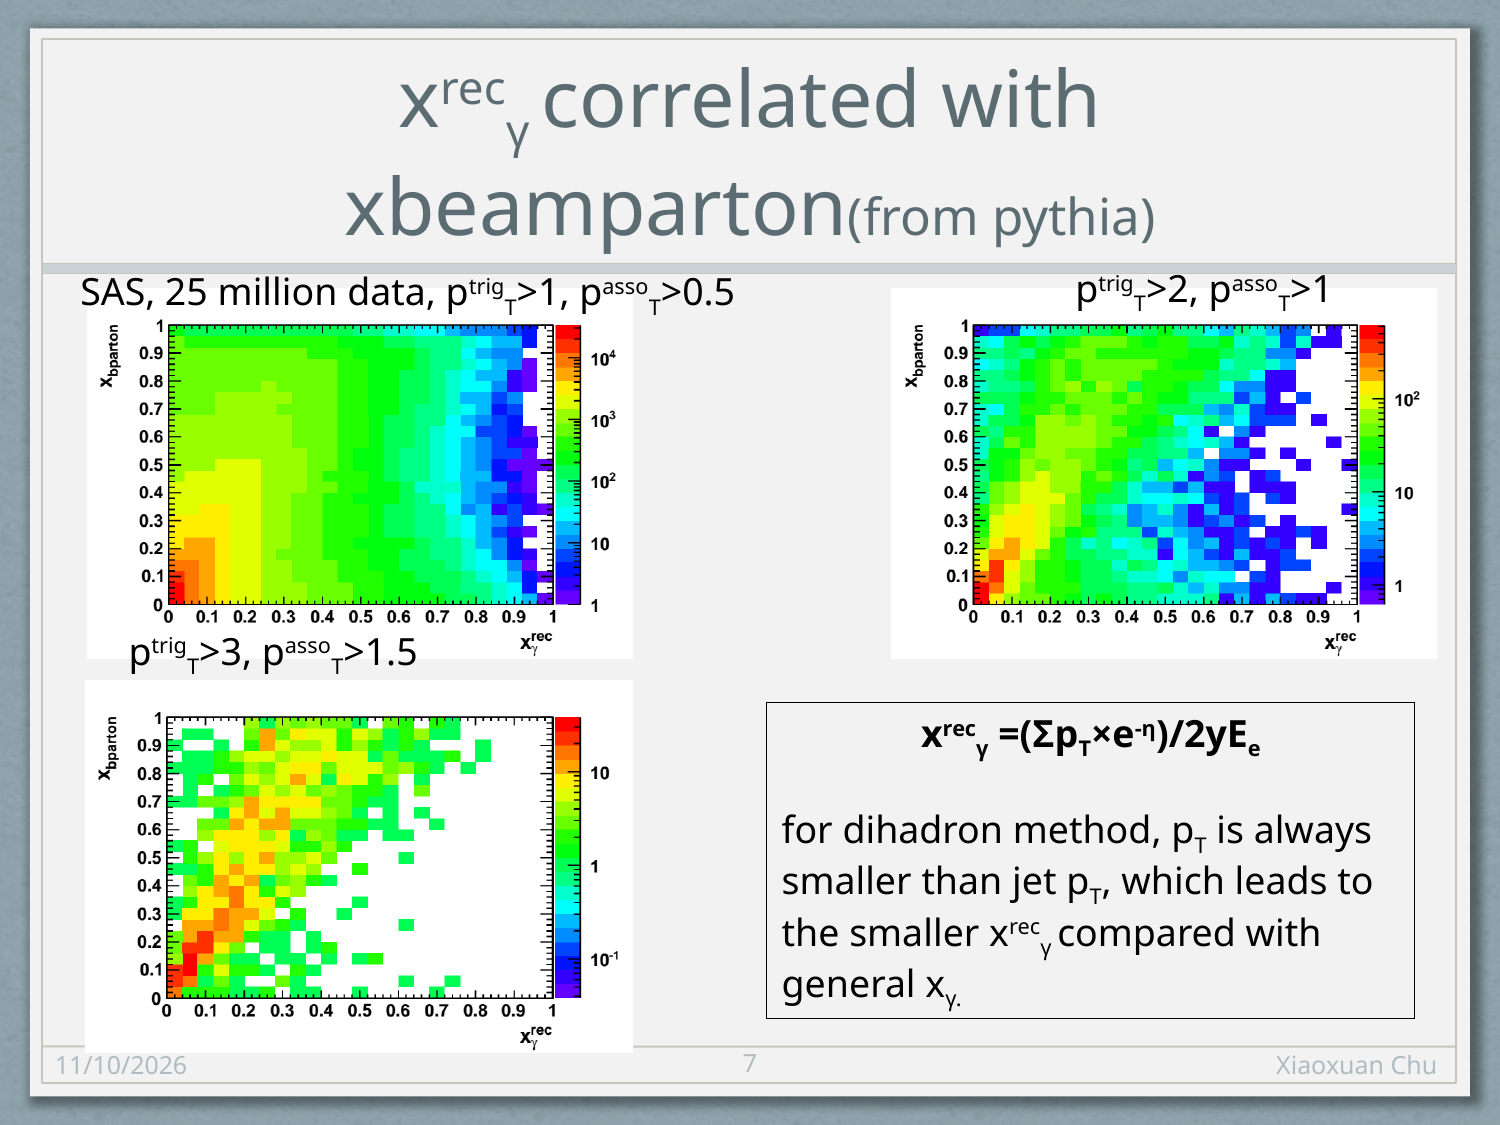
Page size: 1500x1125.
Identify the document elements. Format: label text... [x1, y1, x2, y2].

text_box xrecγ =(ΣpT×e-η)/2yEe for dihadron method, pT is always smaller than jet pT, which leads to the smaller xrecγ compared with general xγ. [766, 702, 1415, 1019]
title xrecγ correlated with xbeamparton(from pythia) [147, 40, 1353, 260]
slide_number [39, 1045, 390, 1088]
text_box ptrigT>3, passoT>1.5 [62, 620, 484, 687]
text_box SAS, 25 million data, ptrigT>1, passoT>0.5 [28, 260, 788, 327]
slide_number 7 [687, 1042, 813, 1088]
footer Xiaoxuan Chu [977, 1045, 1453, 1088]
picture [84, 680, 634, 1053]
picture [86, 287, 634, 659]
picture [890, 287, 1438, 659]
text_box ptrigT>2, passoT>1 [993, 257, 1415, 280]
